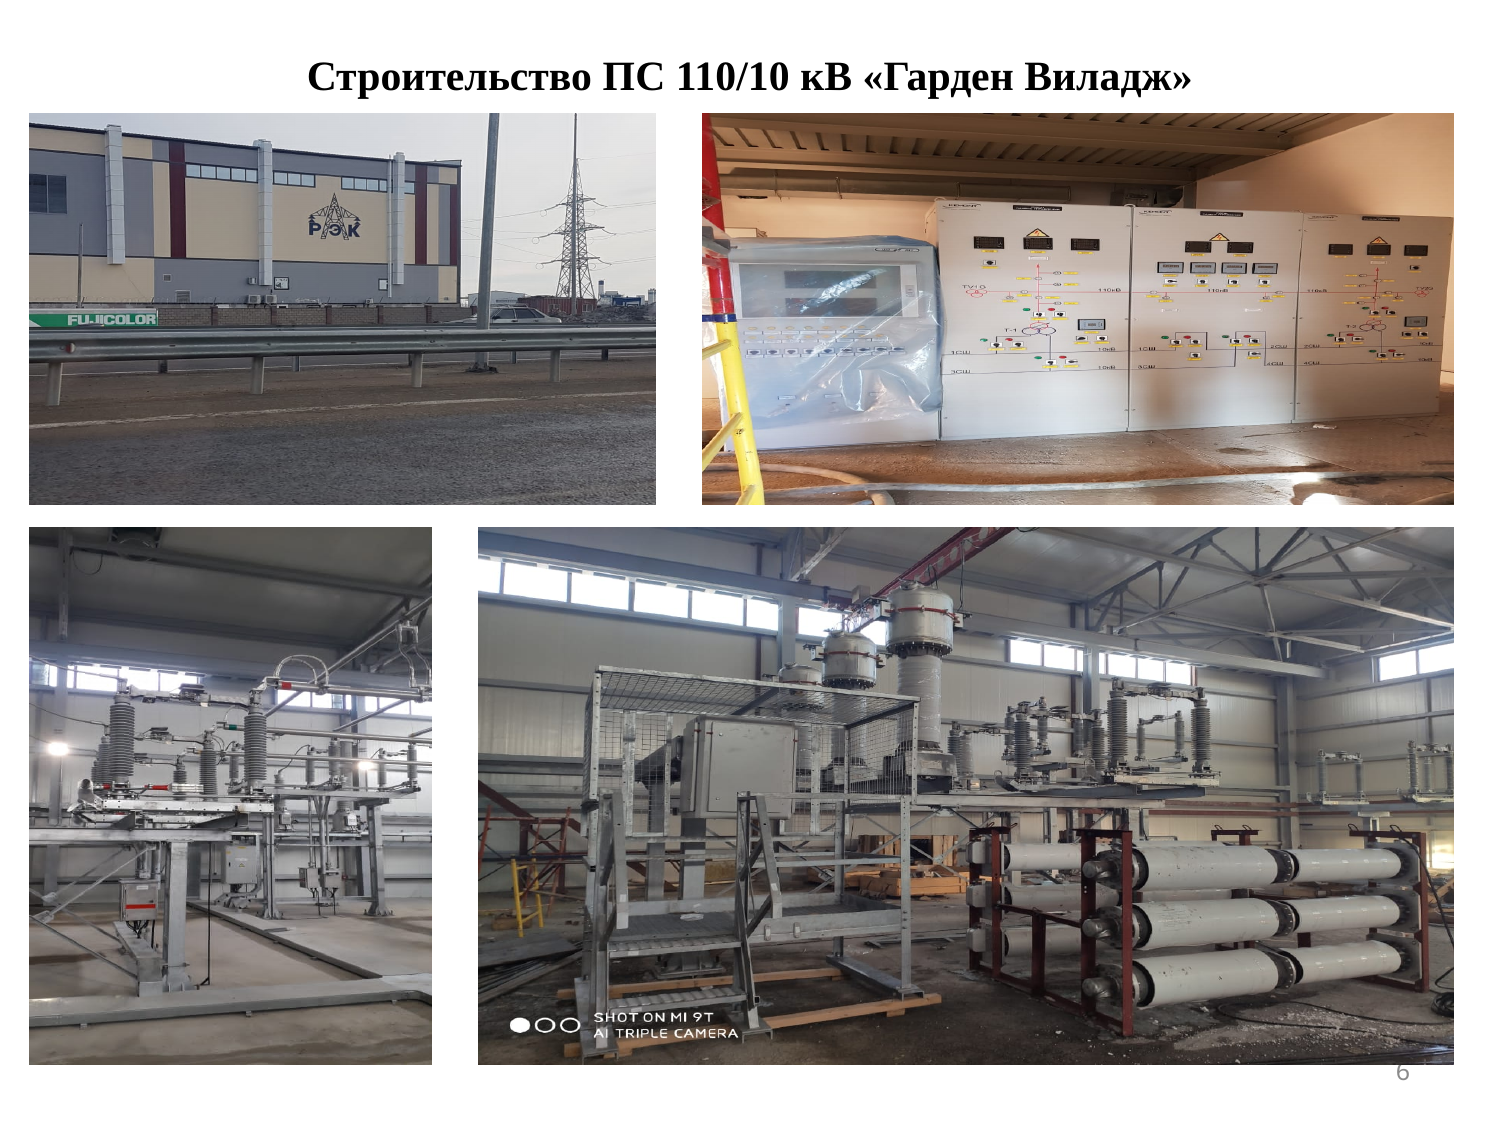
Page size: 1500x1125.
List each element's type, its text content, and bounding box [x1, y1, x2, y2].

picture [29, 113, 656, 506]
title Строительство ПС 110/10 кВ «Гарден Виладж» [75, 45, 1425, 102]
picture [702, 113, 1454, 506]
slide_number 6 [1074, 1073, 1425, 1103]
picture [477, 526, 1454, 1065]
picture [29, 526, 432, 1065]
